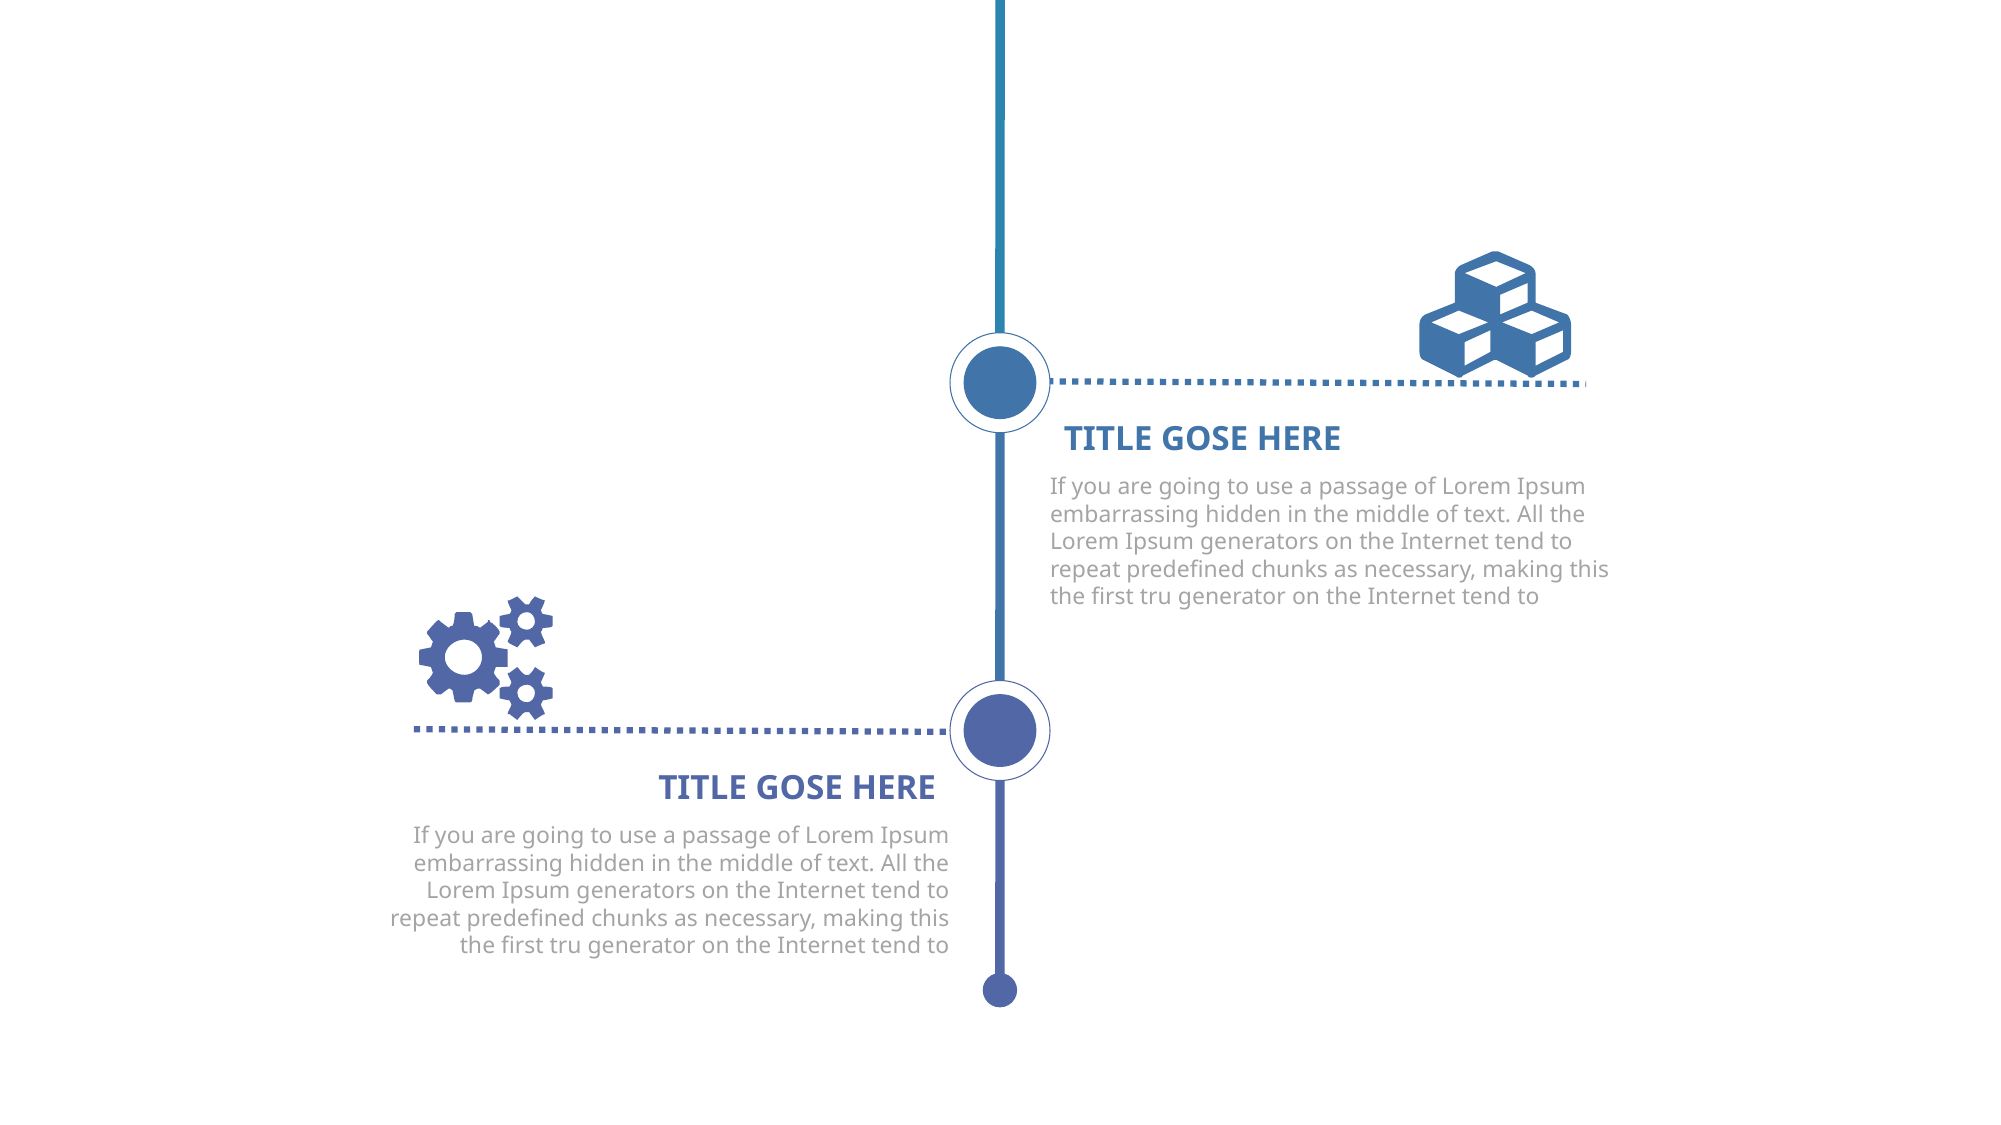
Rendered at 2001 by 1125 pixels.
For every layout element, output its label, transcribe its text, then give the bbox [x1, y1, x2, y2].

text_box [1050, 381, 1587, 385]
text_box TITLE GOSE HERE [643, 758, 952, 814]
text_box [419, 612, 508, 703]
text_box [499, 596, 553, 648]
text_box TITLE GOSE HERE [1048, 409, 1357, 464]
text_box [949, 680, 1050, 781]
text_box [983, 781, 1017, 1007]
text_box [499, 666, 553, 720]
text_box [949, 332, 1050, 433]
text_box [1419, 251, 1572, 378]
text_box If you are going to use a passage of Lorem Ipsum embarrassing hidden in the middle of text. All the Lorem Ipsum generators on the Internet tend to repeat predefined chunks as necessary, making this the first tru generator on the Internet tend to [1050, 471, 1626, 610]
text_box If you are going to use a passage of Lorem Ipsum embarrassing hidden in the middle of text. All the Lorem Ipsum generators on the Internet tend to repeat predefined chunks as necessary, making this the first tru generator on the Internet tend to [374, 821, 950, 959]
